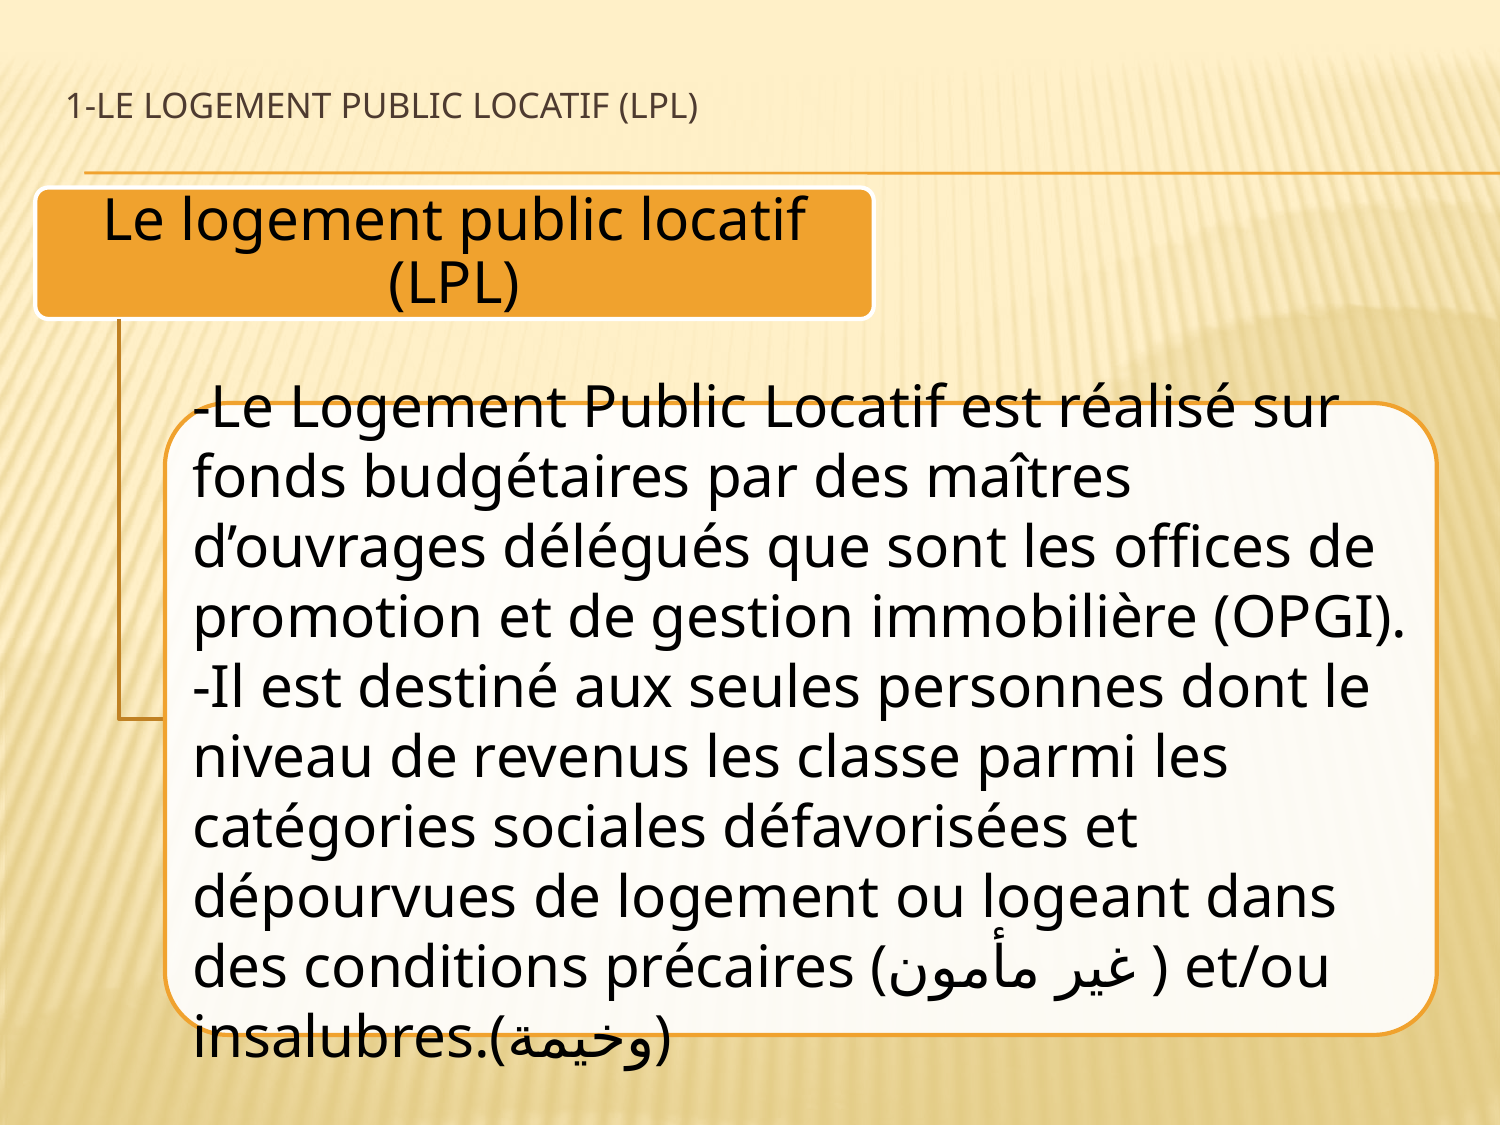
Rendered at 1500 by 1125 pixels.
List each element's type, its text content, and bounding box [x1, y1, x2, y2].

title 1-Le Logement Public Locatif (LPL) [50, 75, 1475, 176]
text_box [34, 187, 1477, 1125]
